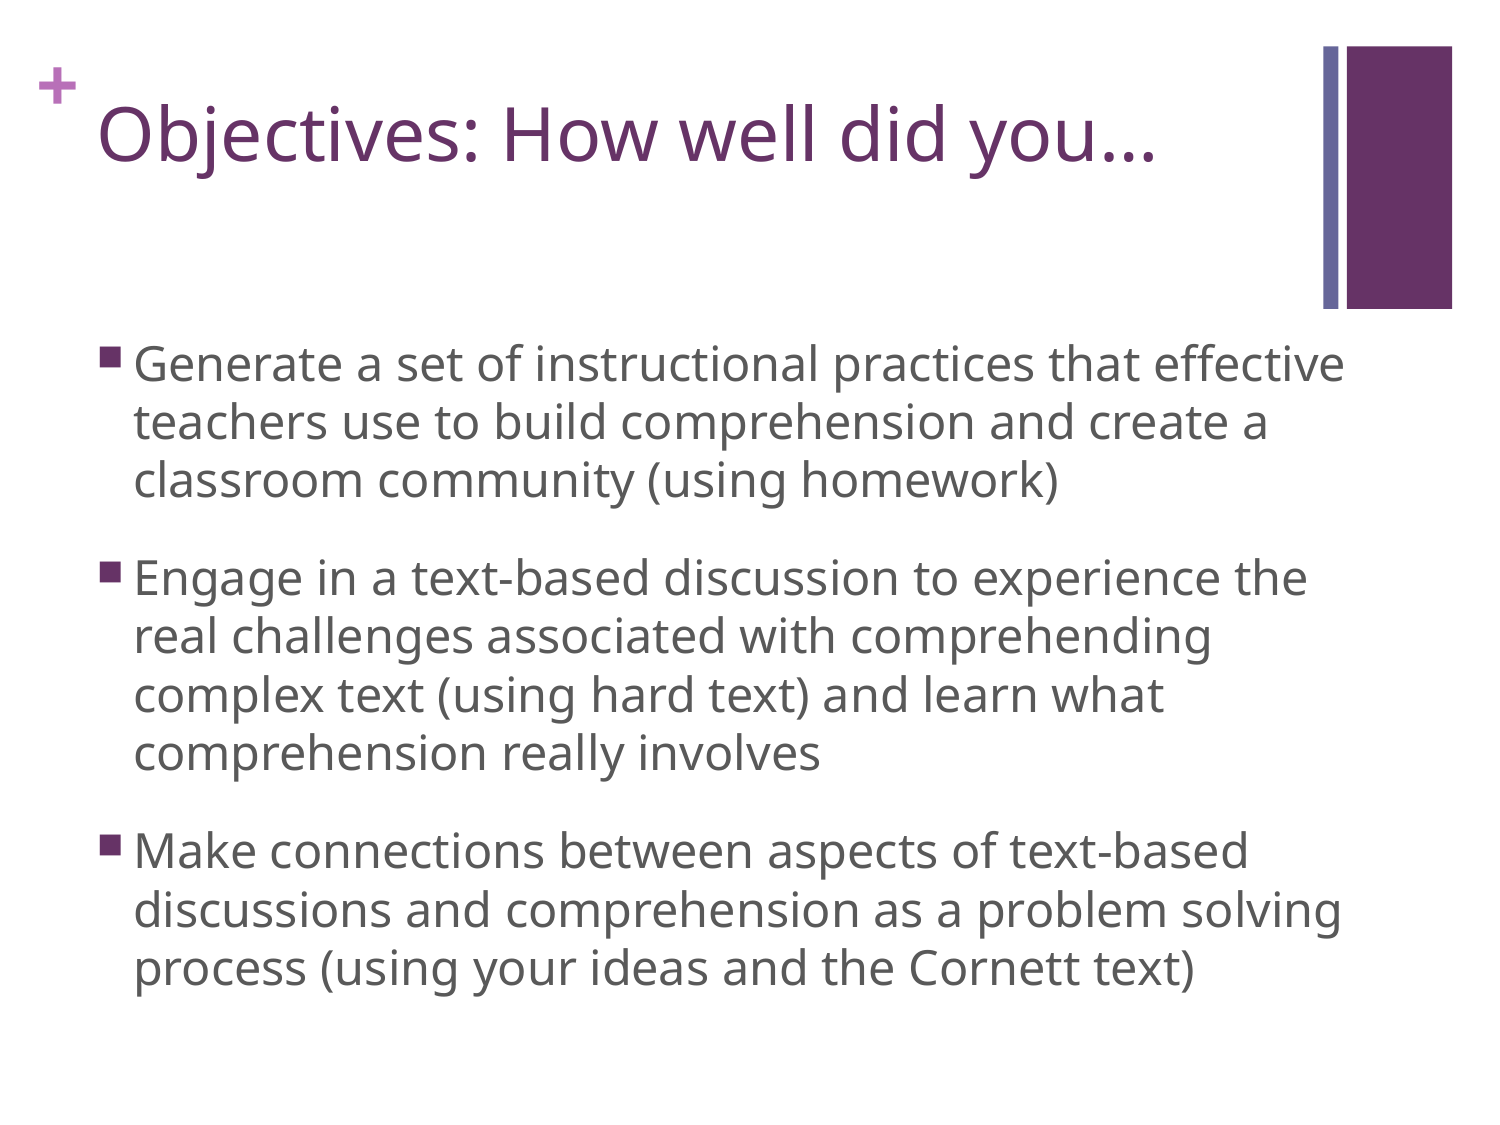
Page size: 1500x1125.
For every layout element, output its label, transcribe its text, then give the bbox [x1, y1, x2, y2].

list Generate a set of instructional practices that effective teachers use to build comprehension and create a classroom community (using homework) Engage in a text-based discussion to experience the real challenges associated with comprehending complex text (using hard text) and learn what comprehension really involves Make connections between aspects of text-based discussions and comprehension as a problem solving process (using your ideas and the Cornett text) [81, 324, 1389, 1049]
title Objectives: How well did you… [81, 79, 1322, 263]
